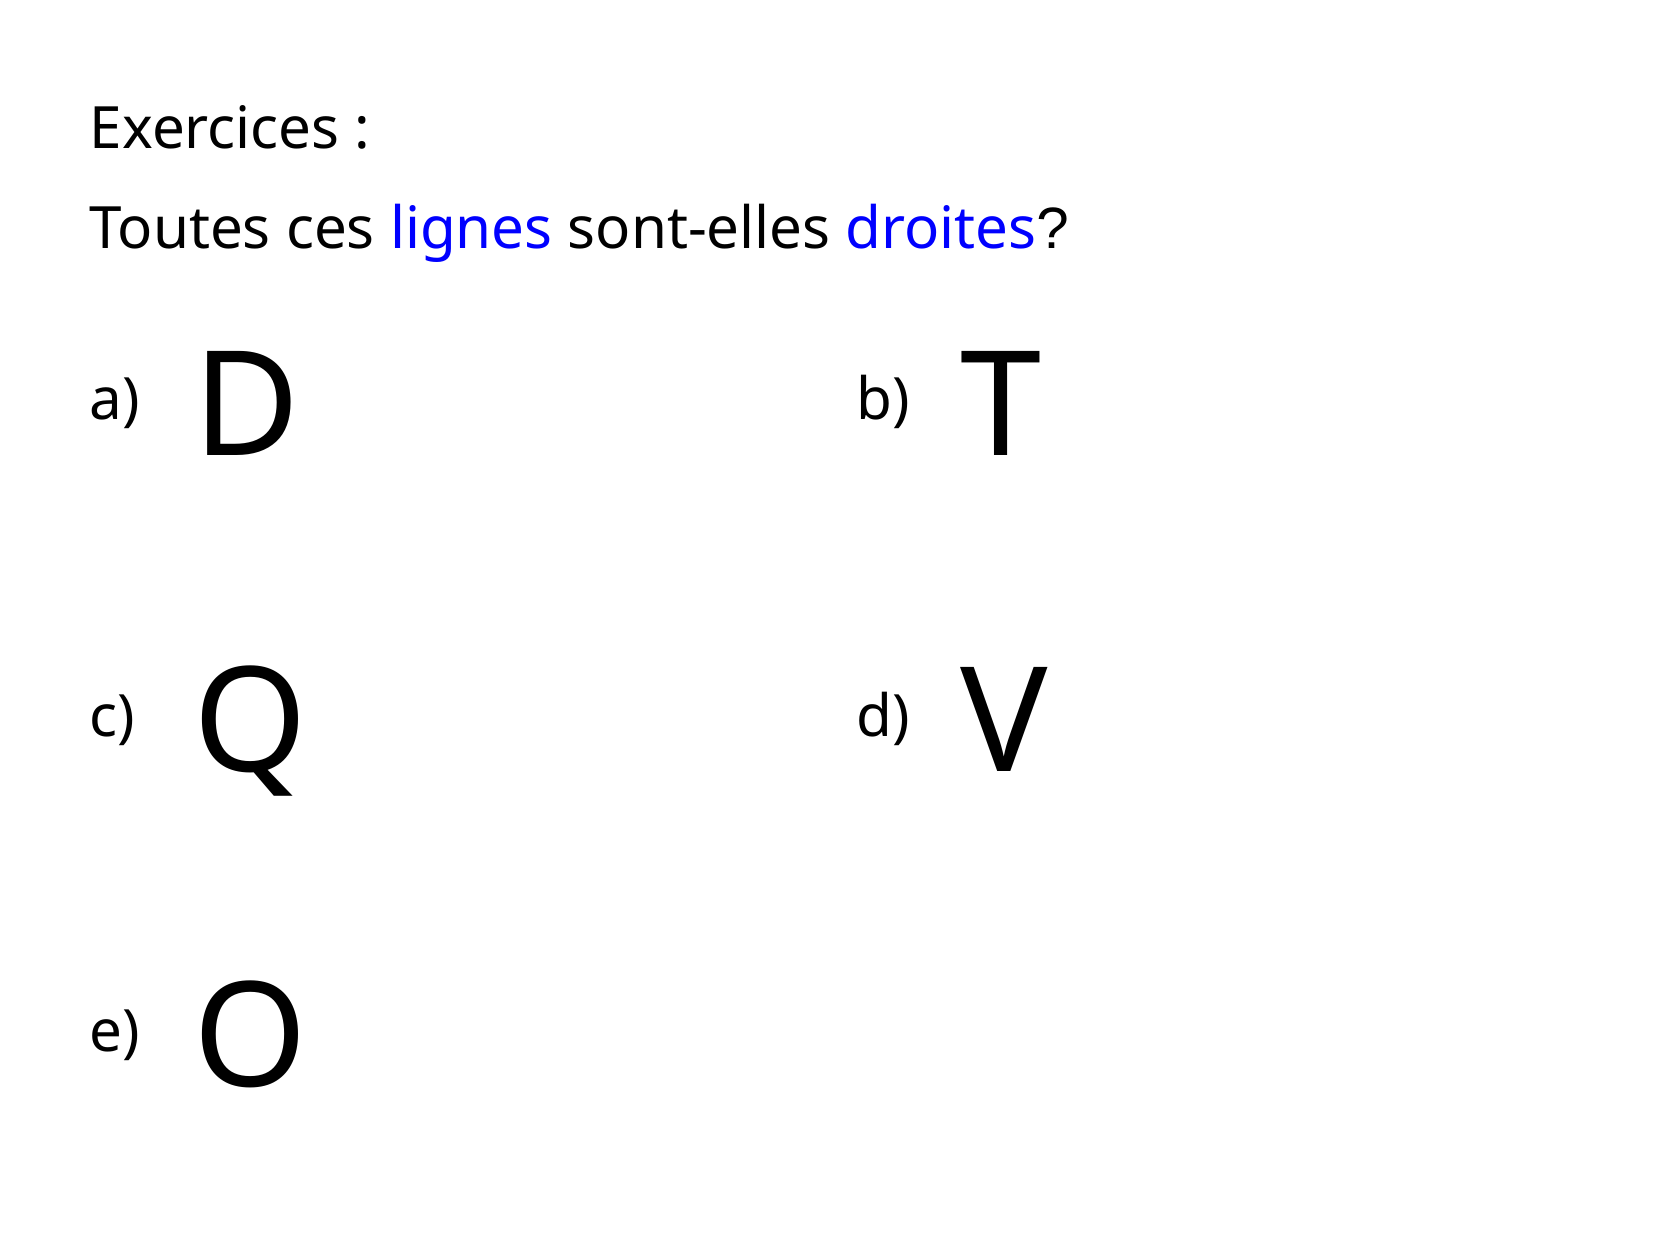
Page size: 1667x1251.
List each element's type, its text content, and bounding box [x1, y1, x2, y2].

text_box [74, 301, 448, 424]
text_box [74, 618, 448, 740]
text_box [841, 618, 1215, 740]
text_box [74, 933, 448, 1055]
text_box Exercices : Toutes ces lignes sont-elles droites? [74, 72, 1667, 268]
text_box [841, 301, 1215, 424]
